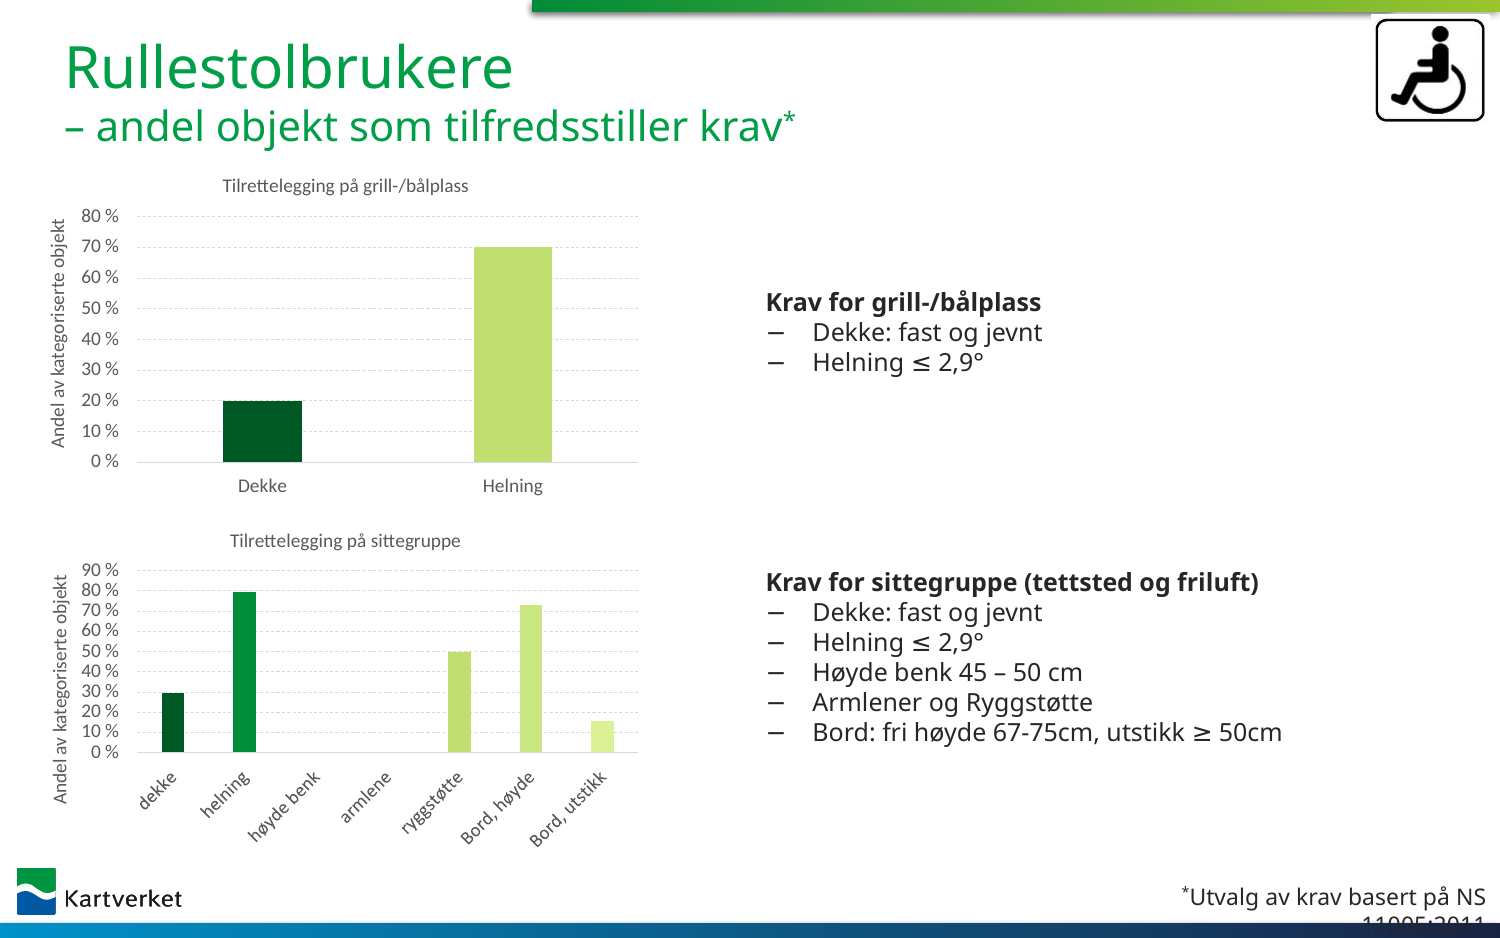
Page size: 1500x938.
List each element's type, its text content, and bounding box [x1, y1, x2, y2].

picture [41, 166, 650, 505]
text_box *Utvalg av krav basert på NS 11005:2011 [1068, 873, 1500, 938]
text_box Rullestolbrukere – andel objekt som tilfredsstiller krav* [49, 14, 1431, 158]
picture [1371, 13, 1491, 127]
text_box Krav for grill-/bålplass Dekke: fast og jevnt Helning ≤ 2,9° [750, 279, 1452, 384]
text_box Krav for sittegruppe (tettsted og friluft) Dekke: fast og jevnt Helning ≤ 2,9° Høyde benk 45 – 50 cm Armlener og Ryggstøtte Bord: fri høyde 67-75cm, utstikk ≥ 50cm [750, 559, 1500, 754]
picture [41, 520, 650, 859]
